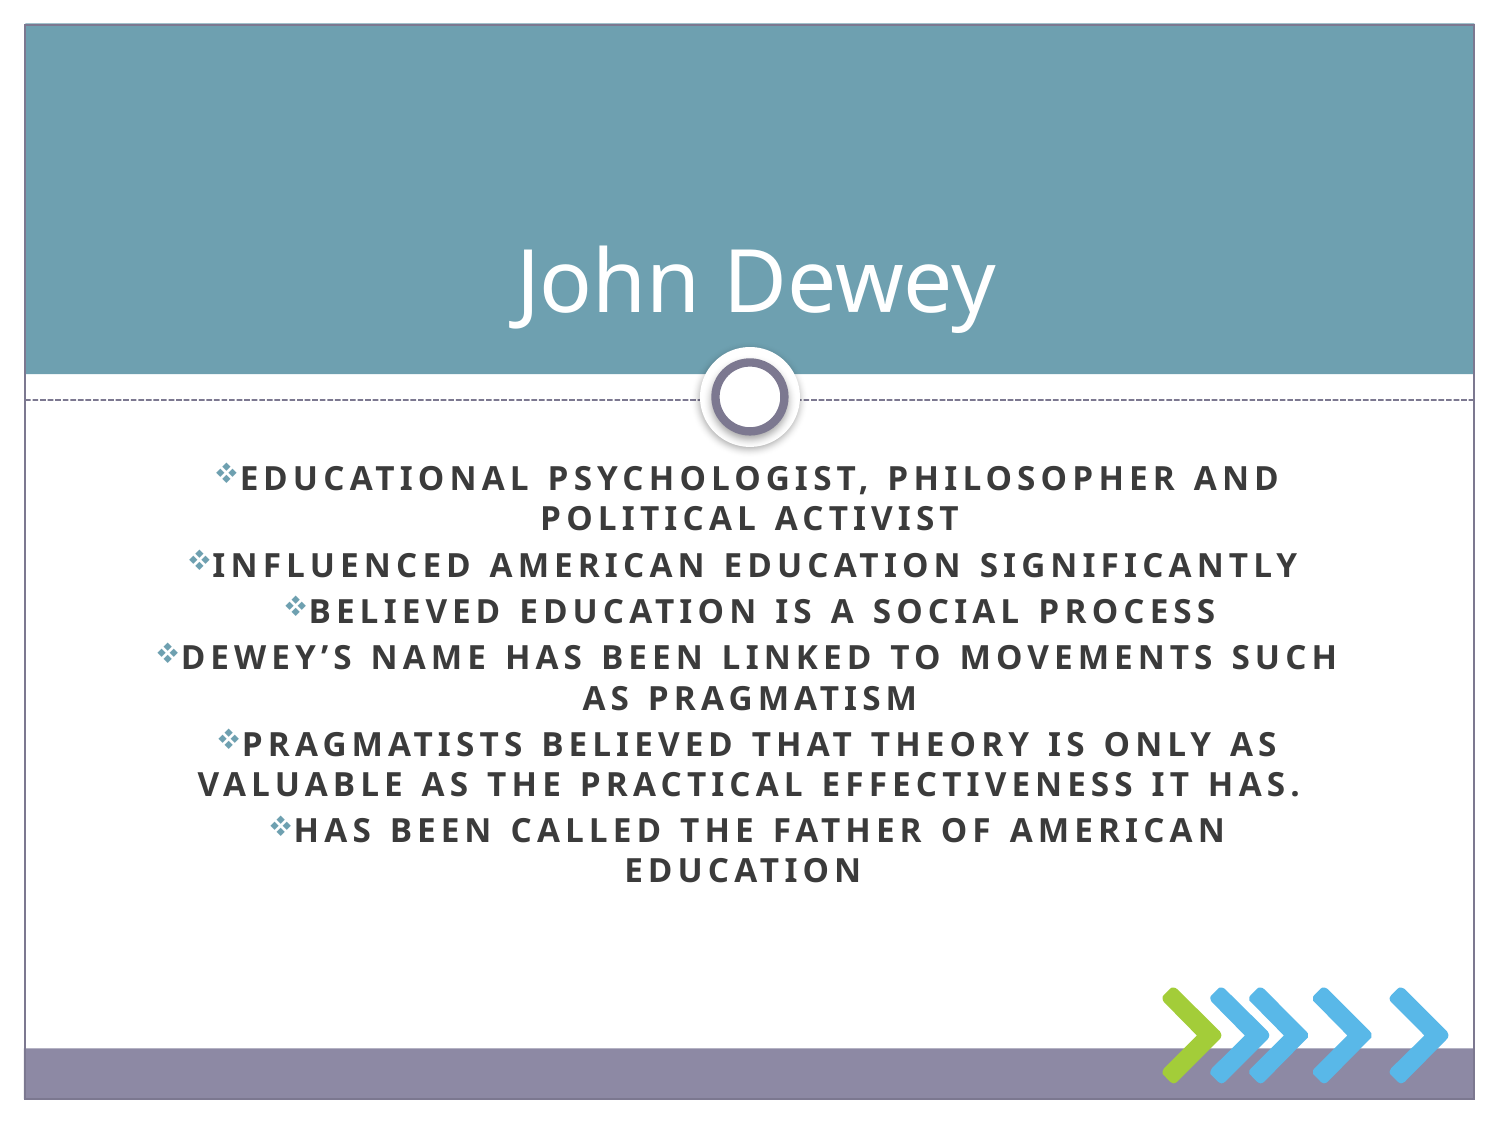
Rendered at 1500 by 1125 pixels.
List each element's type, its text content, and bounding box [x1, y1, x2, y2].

title John Dewey [118, 87, 1394, 338]
list Educational psychologist, philosopher and political activist Influenced American education significantly Believed education is a social process Dewey’s name has been linked to movements such as pragmatism Pragmatists believed that theory is only as valuable as the practical effectiveness it has. Has been called the father of American education [137, 450, 1363, 1025]
picture [1162, 987, 1449, 1084]
